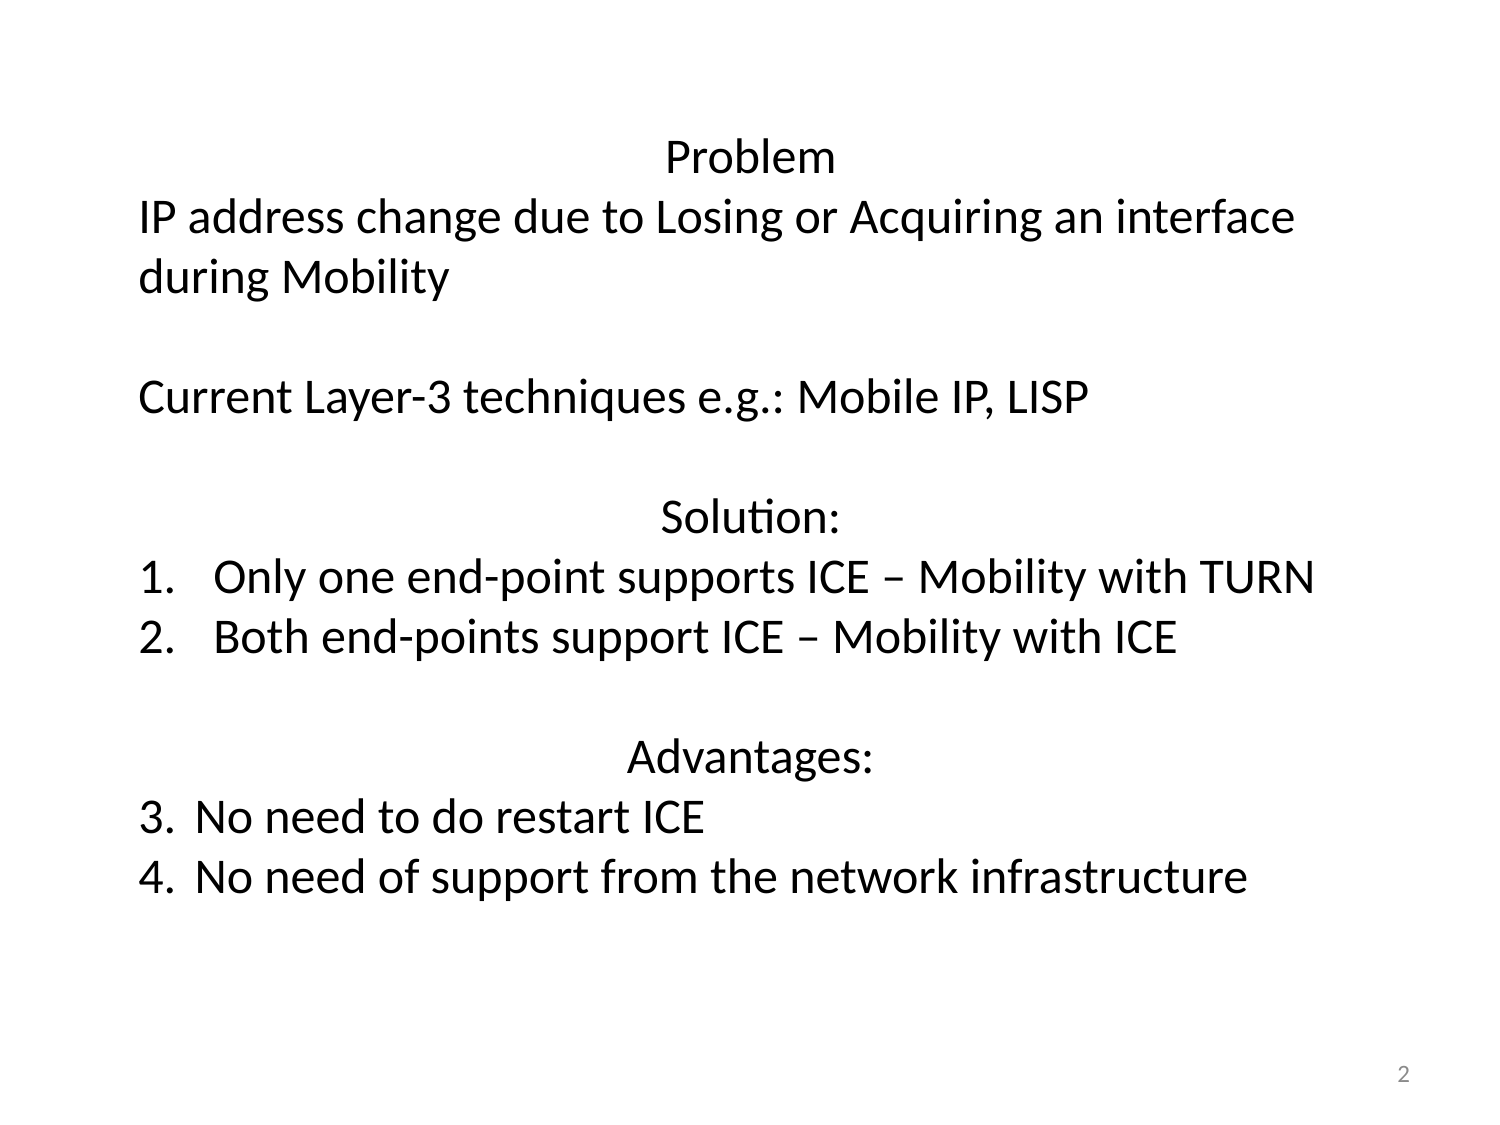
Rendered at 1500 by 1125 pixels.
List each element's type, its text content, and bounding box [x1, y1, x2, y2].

text_box Problem IP address change due to Losing or Acquiring an interface during Mobility Current Layer-3 techniques e.g.: Mobile IP, LISP Solution: Only one end-point supports ICE – Mobility with TURN Both end-points support ICE – Mobility with ICE Advantages: No need to do restart ICE No need of support from the network infrastructure [123, 116, 1379, 956]
slide_number 2 [1074, 1042, 1425, 1103]
